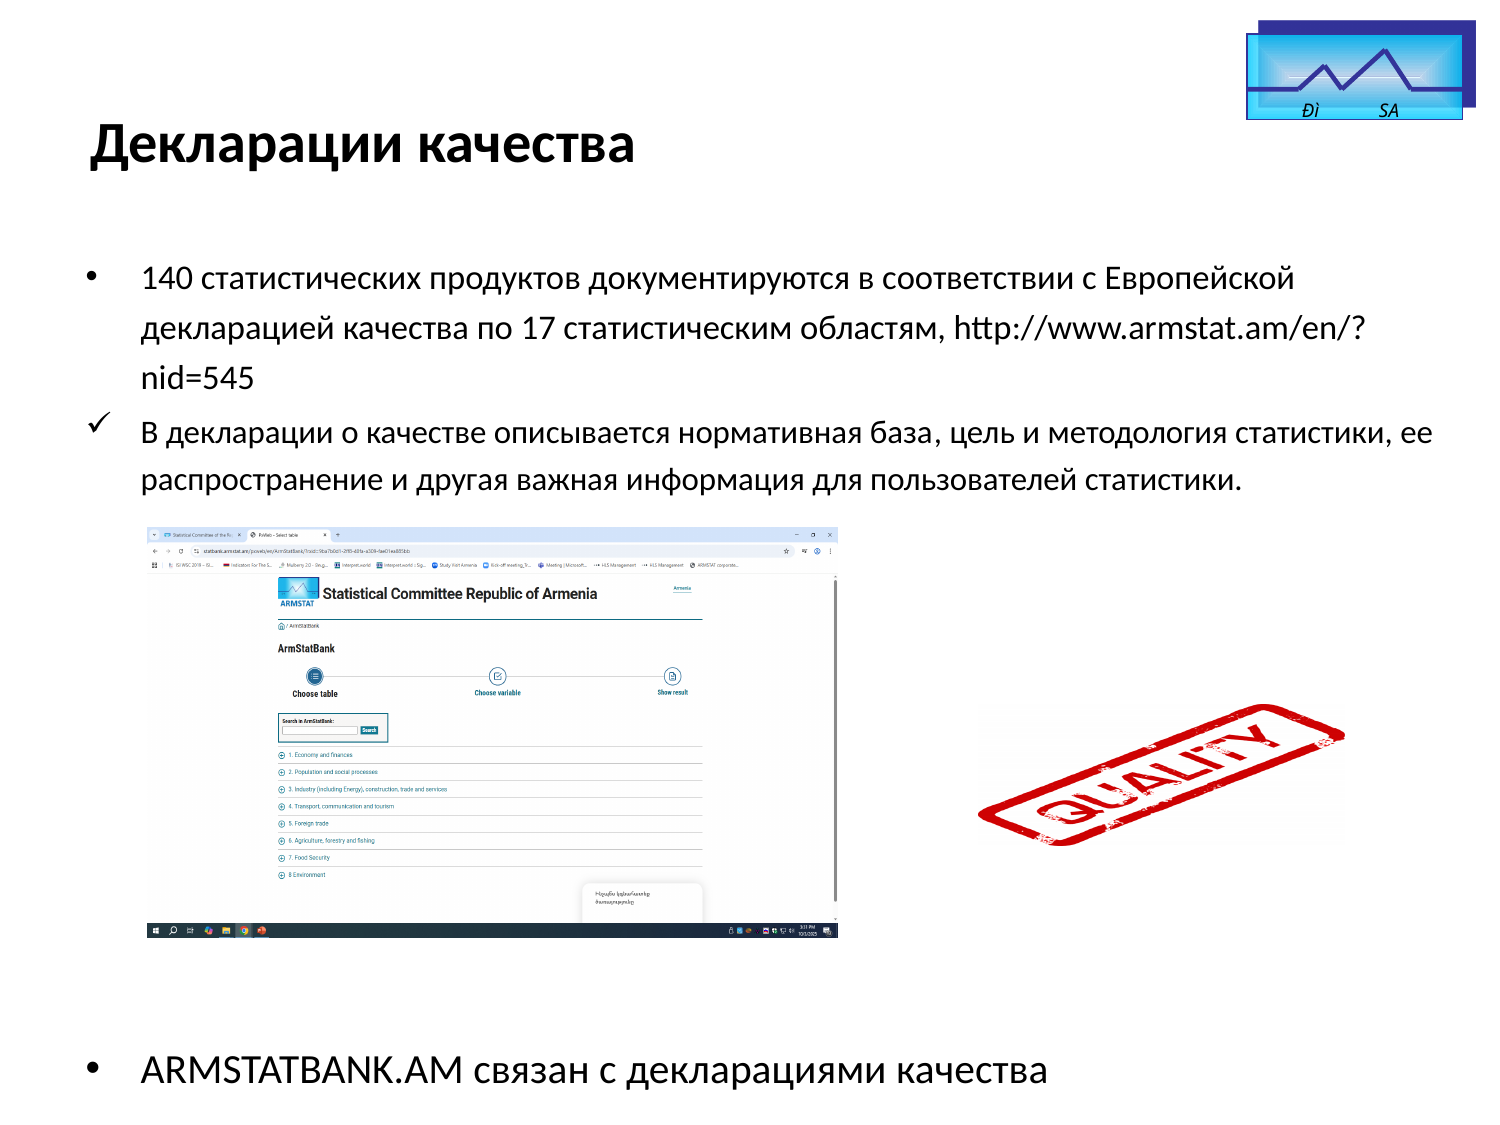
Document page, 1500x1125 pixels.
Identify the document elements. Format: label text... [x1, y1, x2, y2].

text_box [1246, 33, 1463, 132]
picture [978, 703, 1346, 847]
picture [147, 526, 838, 939]
title Декларации качества [75, 45, 1425, 233]
list 140 статистических продуктов документируются в соответствии с Европейской декларацией качества по 17 статистическим областям, http://www.armstat.am/en/?nid=545 В декларации о качестве описывается нормативная база, цель и методология статистики, ее распространение и другая важная информация для пользователей статистики. ARMSTATBANK.AM связан с декларациями качества [70, 239, 1463, 1102]
